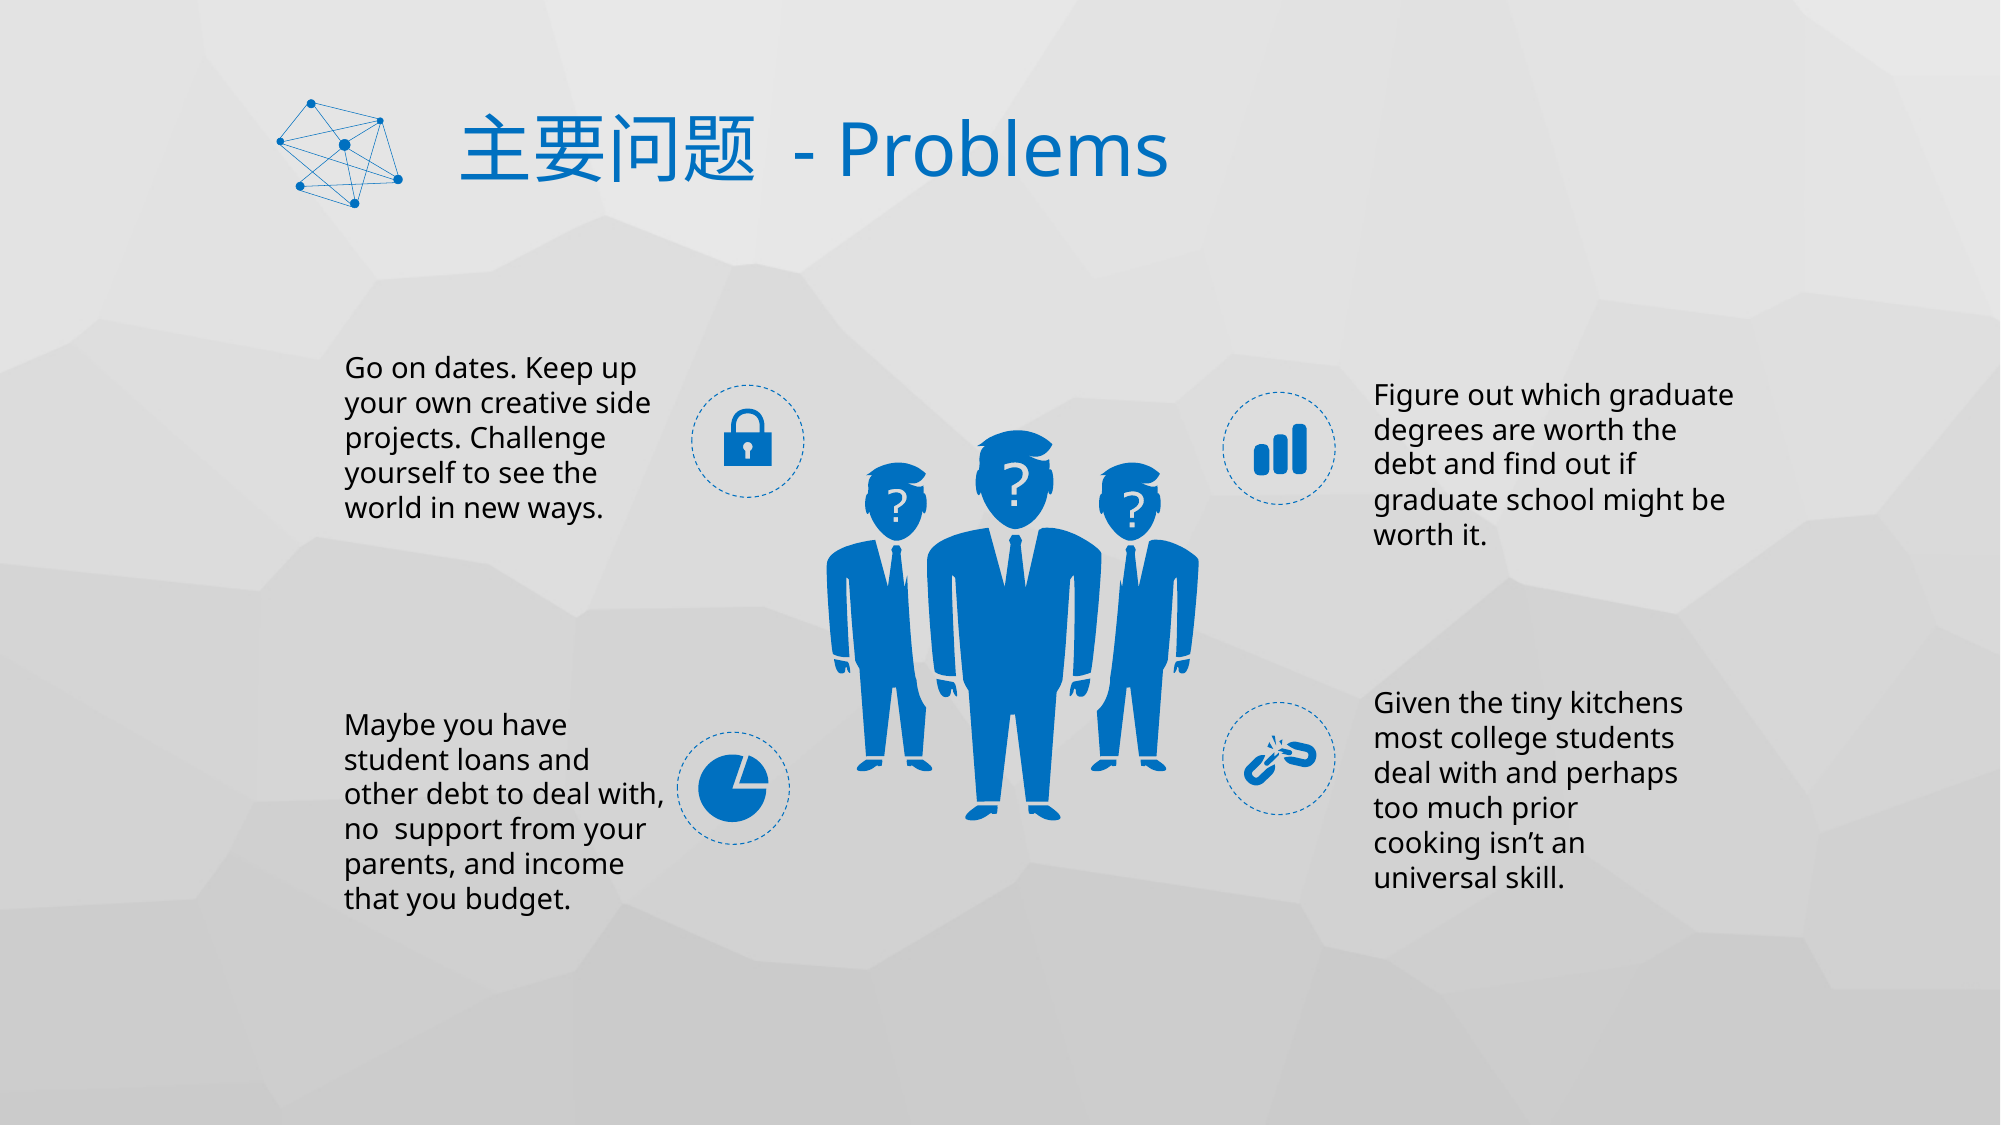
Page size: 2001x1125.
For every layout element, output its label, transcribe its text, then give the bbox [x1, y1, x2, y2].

text_box Maybe you have student loans and other debt to deal with, no support from your parents, and income that you budget. [328, 698, 684, 923]
text_box Given the tiny kitchens most college students deal with and perhaps too much prior cooking isn’t an universal skill. [1358, 677, 1708, 902]
text_box [975, 430, 1054, 530]
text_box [691, 385, 804, 498]
text_box Go on dates. Keep up your own creative side projects. Challenge yourself to see the world in new ways. [329, 341, 692, 532]
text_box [677, 732, 790, 845]
text_box [1140, 759, 1167, 772]
text_box [1096, 539, 1199, 757]
picture [0, 0, 2001, 1125]
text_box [1222, 392, 1336, 505]
text_box [906, 759, 933, 772]
text_box [865, 462, 927, 541]
title 主要问题 - Problems [442, 87, 1633, 217]
text_box Figure out which graduate degrees are worth the debt and find out if graduate school might be worth it. [1358, 368, 1750, 559]
text_box [927, 527, 1102, 802]
text_box [1028, 805, 1061, 821]
text_box [1090, 759, 1117, 772]
text_box [965, 805, 998, 821]
text_box [1099, 462, 1161, 541]
text_box [826, 539, 927, 757]
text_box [1222, 702, 1335, 815]
text_box [856, 759, 883, 772]
